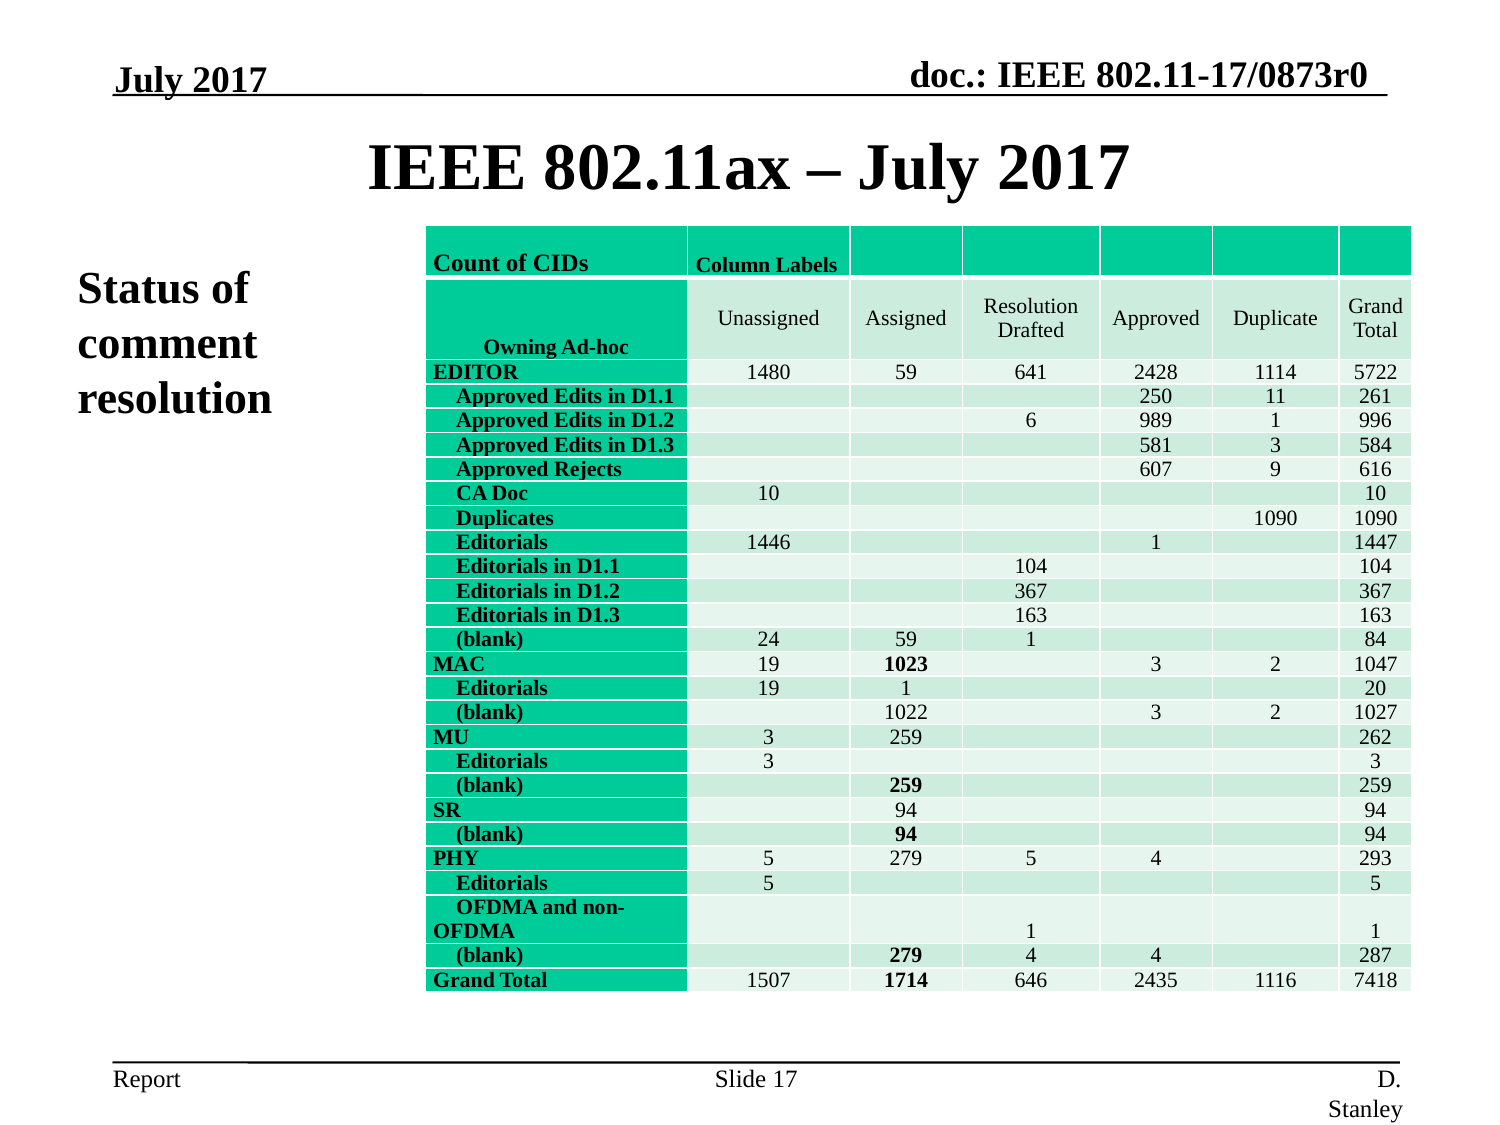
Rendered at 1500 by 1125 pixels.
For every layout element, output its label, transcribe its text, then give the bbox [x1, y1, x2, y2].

table_cell 1114 [1213, 360, 1338, 383]
table_cell 1507 [688, 969, 849, 991]
table_cell 3 [1213, 433, 1338, 456]
table_cell Editorials in D1.2 [426, 579, 687, 602]
table_cell 584 [1340, 433, 1411, 456]
table_cell 293 [1340, 847, 1411, 870]
table_cell Approved [1101, 280, 1212, 359]
table_cell 1022 [851, 701, 962, 724]
table_cell [1101, 628, 1212, 651]
table_cell [1101, 896, 1212, 943]
table_cell [1101, 506, 1212, 529]
table_cell [851, 579, 962, 602]
table_cell [1213, 798, 1338, 821]
table_cell 59 [851, 628, 962, 651]
table_cell [1101, 579, 1212, 602]
table_cell Approved Rejects [426, 458, 687, 480]
table_cell 20 [1340, 677, 1411, 699]
table_cell 1116 [1213, 969, 1338, 991]
table_cell 1446 [688, 531, 849, 553]
table_cell [963, 750, 1099, 772]
table_cell [851, 531, 962, 553]
table_cell 11 [1213, 385, 1338, 407]
table_cell 104 [963, 555, 1099, 578]
table_cell 3 [1101, 701, 1212, 724]
table_cell [851, 604, 962, 626]
table_cell [1213, 555, 1338, 578]
table_cell [963, 774, 1099, 797]
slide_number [114, 54, 274, 75]
table_cell [1213, 677, 1338, 699]
table_cell 6 [963, 409, 1099, 432]
table_cell 616 [1340, 458, 1411, 480]
table_cell [1101, 871, 1212, 894]
table_cell 1714 [851, 969, 962, 991]
table_cell 259 [851, 774, 962, 797]
table_cell [1101, 750, 1212, 772]
table_cell 5 [963, 847, 1099, 870]
table_cell [1213, 847, 1338, 870]
table_cell 4 [963, 944, 1099, 967]
table_cell Resolution Drafted [963, 280, 1099, 359]
table_cell Approved Edits in D1.1 [426, 385, 687, 407]
table_cell [688, 385, 849, 407]
table_cell [688, 798, 849, 821]
table_cell [1213, 604, 1338, 626]
table_cell 250 [1101, 385, 1212, 407]
table_cell Unassigned [688, 280, 849, 359]
table_cell [963, 385, 1099, 407]
table_cell 163 [1340, 604, 1411, 626]
table_cell 3 [1101, 652, 1212, 675]
table_cell [963, 506, 1099, 529]
table_cell [688, 944, 849, 967]
table_cell 2 [1213, 652, 1338, 675]
table_cell Editorials [426, 677, 687, 699]
table_cell Editorials [426, 871, 687, 894]
table_cell 163 [963, 604, 1099, 626]
table_cell [688, 506, 849, 529]
table_header Column Labels [688, 226, 849, 275]
table_cell 94 [851, 823, 962, 845]
table_cell 261 [1340, 385, 1411, 407]
table_cell 1 [963, 896, 1099, 943]
table_cell [688, 555, 849, 578]
table_cell [851, 506, 962, 529]
table_cell 5 [688, 871, 849, 894]
table_cell 1 [851, 677, 962, 699]
table_cell [963, 701, 1099, 724]
table_cell [688, 604, 849, 626]
table_cell Owning Ad-hoc [426, 280, 687, 359]
table_cell 24 [688, 628, 849, 651]
table_cell [1101, 555, 1212, 578]
table_cell 1047 [1340, 652, 1411, 675]
table_cell [963, 823, 1099, 845]
table_cell [1101, 677, 1212, 699]
table_cell 94 [1340, 823, 1411, 845]
table_cell Editorials [426, 531, 687, 553]
table_cell 287 [1340, 944, 1411, 967]
list Status of comment resolution [62, 249, 400, 475]
table_header [851, 226, 962, 275]
table_cell 10 [688, 482, 849, 505]
table_cell 19 [688, 652, 849, 675]
table_cell 9 [1213, 458, 1338, 480]
table_cell 19 [688, 677, 849, 699]
table_cell (blank) [426, 823, 687, 845]
table_cell [688, 433, 849, 456]
table_cell 2435 [1101, 969, 1212, 991]
table_cell [688, 701, 849, 724]
table_cell 59 [851, 360, 962, 383]
table_cell MAC [426, 652, 687, 675]
table_cell [688, 896, 849, 943]
table_cell [851, 750, 962, 772]
table_cell [1101, 823, 1212, 845]
table_cell 1023 [851, 652, 962, 675]
table_cell [1213, 750, 1338, 772]
table_cell (blank) [426, 944, 687, 967]
table_cell Approved Edits in D1.3 [426, 433, 687, 456]
table_cell [1213, 482, 1338, 505]
table_cell CA Doc [426, 482, 687, 505]
table_header Count of CIDs [426, 226, 687, 275]
table_cell 581 [1101, 433, 1212, 456]
table_cell 94 [1340, 798, 1411, 821]
table_cell 1447 [1340, 531, 1411, 553]
table_cell 279 [851, 944, 962, 967]
table_cell Assigned [851, 280, 962, 359]
table_cell 5 [688, 847, 849, 870]
table_cell Duplicate [1213, 280, 1338, 359]
table_cell [1213, 896, 1338, 943]
table_cell EDITOR [426, 360, 687, 383]
table_header [1101, 226, 1212, 275]
table_cell [688, 579, 849, 602]
table_cell 5 [1340, 871, 1411, 894]
table_cell [1213, 579, 1338, 602]
table_cell [688, 458, 849, 480]
table_cell 2428 [1101, 360, 1212, 383]
table_cell [1101, 482, 1212, 505]
footer D. Stanley, HP Enterprise [1325, 1062, 1402, 1093]
table_cell (blank) [426, 701, 687, 724]
table_cell [688, 823, 849, 845]
table_cell 1090 [1340, 506, 1411, 529]
table_cell 104 [1340, 555, 1411, 578]
table_cell 641 [963, 360, 1099, 383]
table_cell 259 [1340, 774, 1411, 797]
table_header [1213, 226, 1338, 275]
slide_number Slide 17 [712, 1062, 800, 1093]
table_cell 3 [688, 725, 849, 748]
table_cell 94 [851, 798, 962, 821]
table_cell Grand Total [1340, 280, 1411, 359]
table_cell 1090 [1213, 506, 1338, 529]
table_cell [963, 677, 1099, 699]
table_cell 262 [1340, 725, 1411, 748]
table_cell Editorials in D1.1 [426, 555, 687, 578]
table_cell 1480 [688, 360, 849, 383]
table_cell [963, 798, 1099, 821]
table_cell 1 [1101, 531, 1212, 553]
table_cell [688, 409, 849, 432]
table_cell 1027 [1340, 701, 1411, 724]
table_cell [851, 555, 962, 578]
table_cell [1101, 774, 1212, 797]
table_cell OFDMA and non-OFDMA [426, 896, 687, 943]
table_cell [851, 409, 962, 432]
table_cell Editorials [426, 750, 687, 772]
table_cell SR [426, 798, 687, 821]
table_cell [851, 458, 962, 480]
table_cell [1213, 871, 1338, 894]
table_cell [963, 871, 1099, 894]
table_cell [1101, 798, 1212, 821]
table_cell MU [426, 725, 687, 748]
table_cell 3 [1340, 750, 1411, 772]
title IEEE 802.11ax – July 2017 [112, 75, 1388, 250]
table_cell [1213, 944, 1338, 967]
table_cell Grand Total [426, 969, 687, 991]
table_cell 367 [963, 579, 1099, 602]
table_cell [963, 531, 1099, 553]
table_cell 996 [1340, 409, 1411, 432]
table_cell (blank) [426, 628, 687, 651]
table_cell 10 [1340, 482, 1411, 505]
table_cell 4 [1101, 847, 1212, 870]
table_cell PHY [426, 847, 687, 870]
table_cell 259 [851, 725, 962, 748]
table_cell 367 [1340, 579, 1411, 602]
table_cell 607 [1101, 458, 1212, 480]
table_cell [1213, 531, 1338, 553]
table_cell [1213, 774, 1338, 797]
table_cell [963, 652, 1099, 675]
table_cell Duplicates [426, 506, 687, 529]
table_cell 3 [688, 750, 849, 772]
table_cell [1213, 628, 1338, 651]
table_cell (blank) [426, 774, 687, 797]
table_cell 1 [1213, 409, 1338, 432]
table_cell [851, 896, 962, 943]
table_cell 5722 [1340, 360, 1411, 383]
table_cell 989 [1101, 409, 1212, 432]
table_cell [851, 385, 962, 407]
table_cell [851, 433, 962, 456]
table_cell Approved Edits in D1.2 [426, 409, 687, 432]
table_cell [1213, 823, 1338, 845]
table_cell 1 [1340, 896, 1411, 943]
table_cell [851, 482, 962, 505]
table_cell [1101, 725, 1212, 748]
table_cell Editorials in D1.3 [426, 604, 687, 626]
table_cell [688, 774, 849, 797]
table_cell 1 [963, 628, 1099, 651]
table_cell 84 [1340, 628, 1411, 651]
table_cell 4 [1101, 944, 1212, 967]
table_cell [963, 433, 1099, 456]
table_cell 279 [851, 847, 962, 870]
table_cell [963, 482, 1099, 505]
table_cell 2 [1213, 701, 1338, 724]
table_header [1340, 226, 1411, 275]
table_cell 646 [963, 969, 1099, 991]
table_cell [851, 871, 962, 894]
table_cell [963, 725, 1099, 748]
table_cell 7418 [1340, 969, 1411, 991]
table_header [963, 226, 1099, 275]
table_cell [963, 458, 1099, 480]
table_cell [1213, 725, 1338, 748]
table_cell [1101, 604, 1212, 626]
